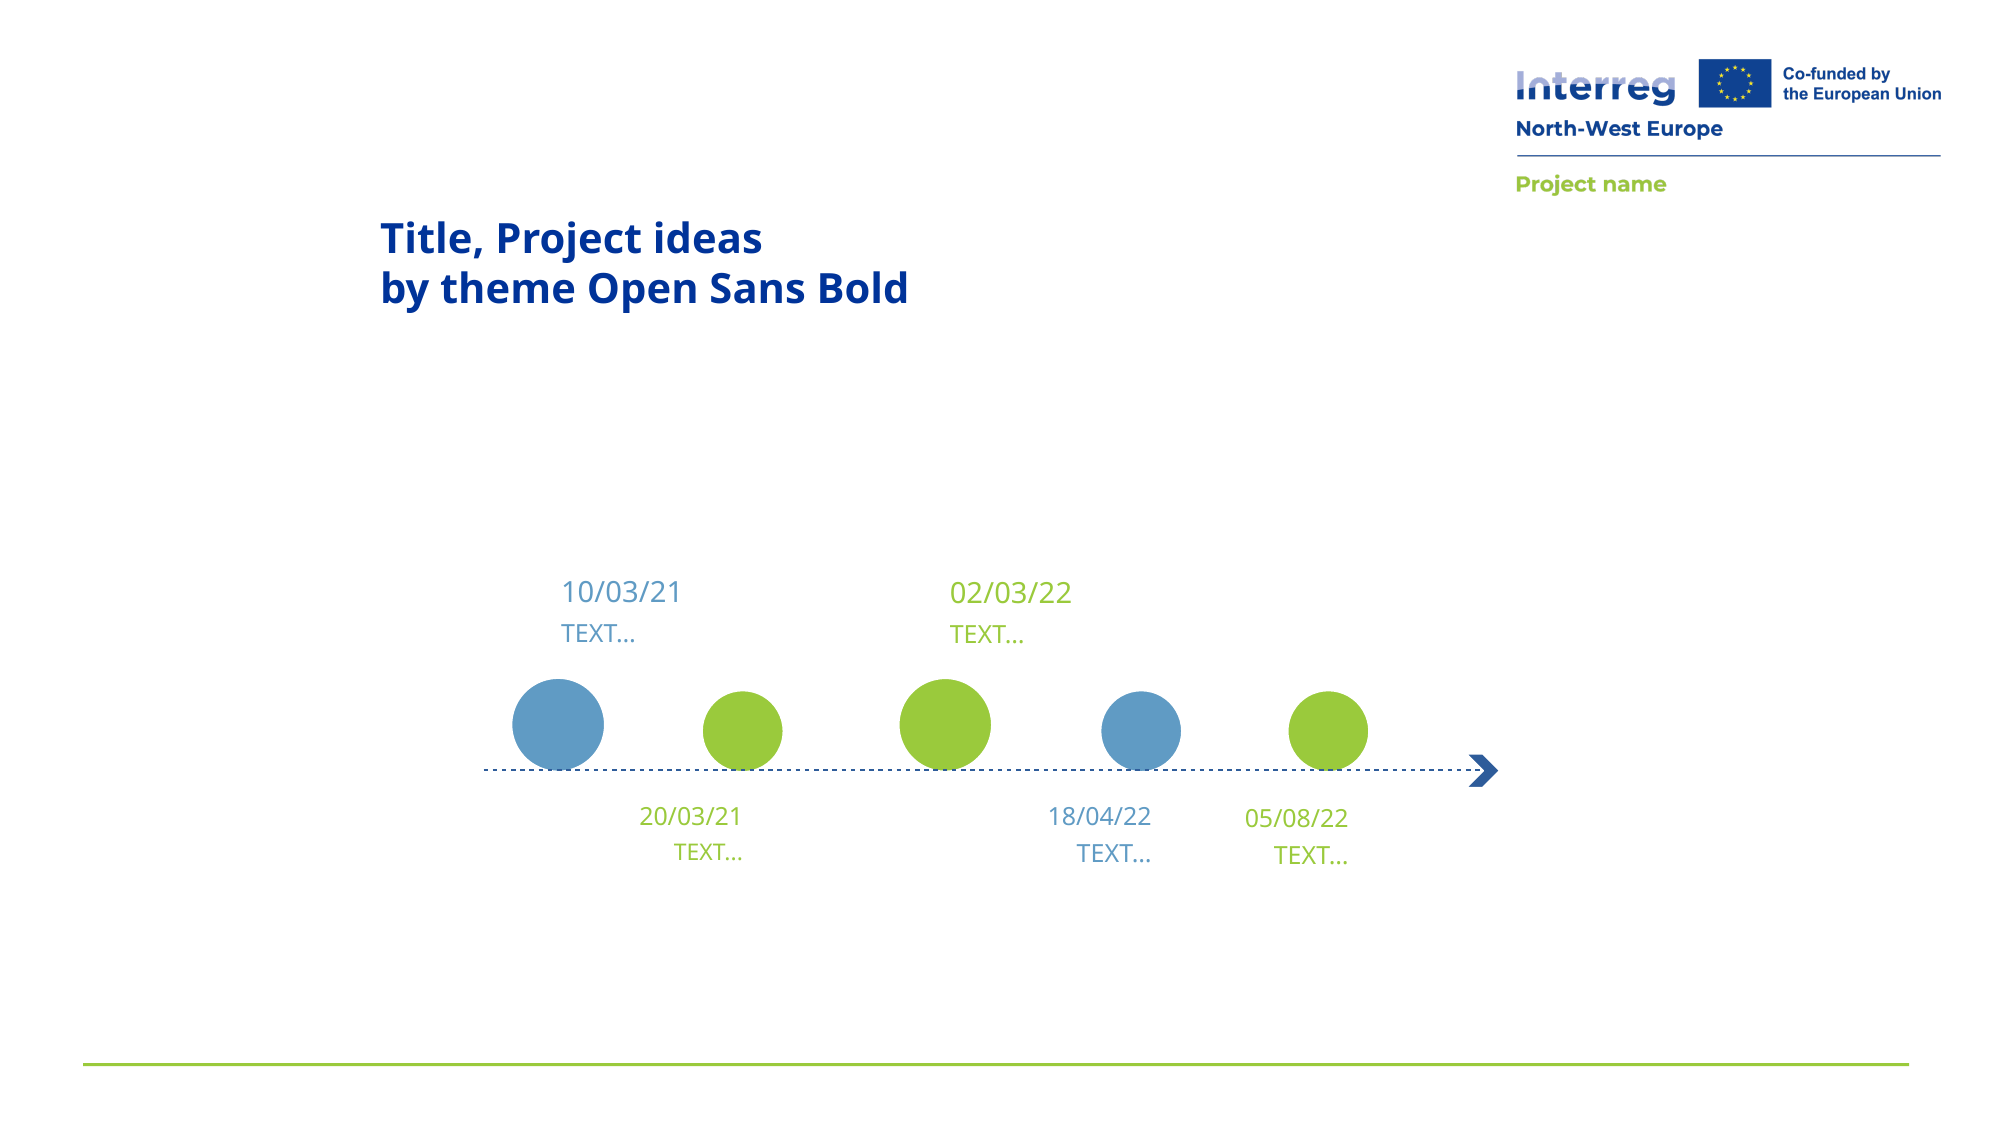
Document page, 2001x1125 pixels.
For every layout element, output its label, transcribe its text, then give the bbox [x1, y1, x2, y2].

picture [1458, 0, 2000, 251]
text_box Title, Project ideas by theme Open Sans Bold [365, 204, 1109, 352]
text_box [511, 487, 1500, 978]
